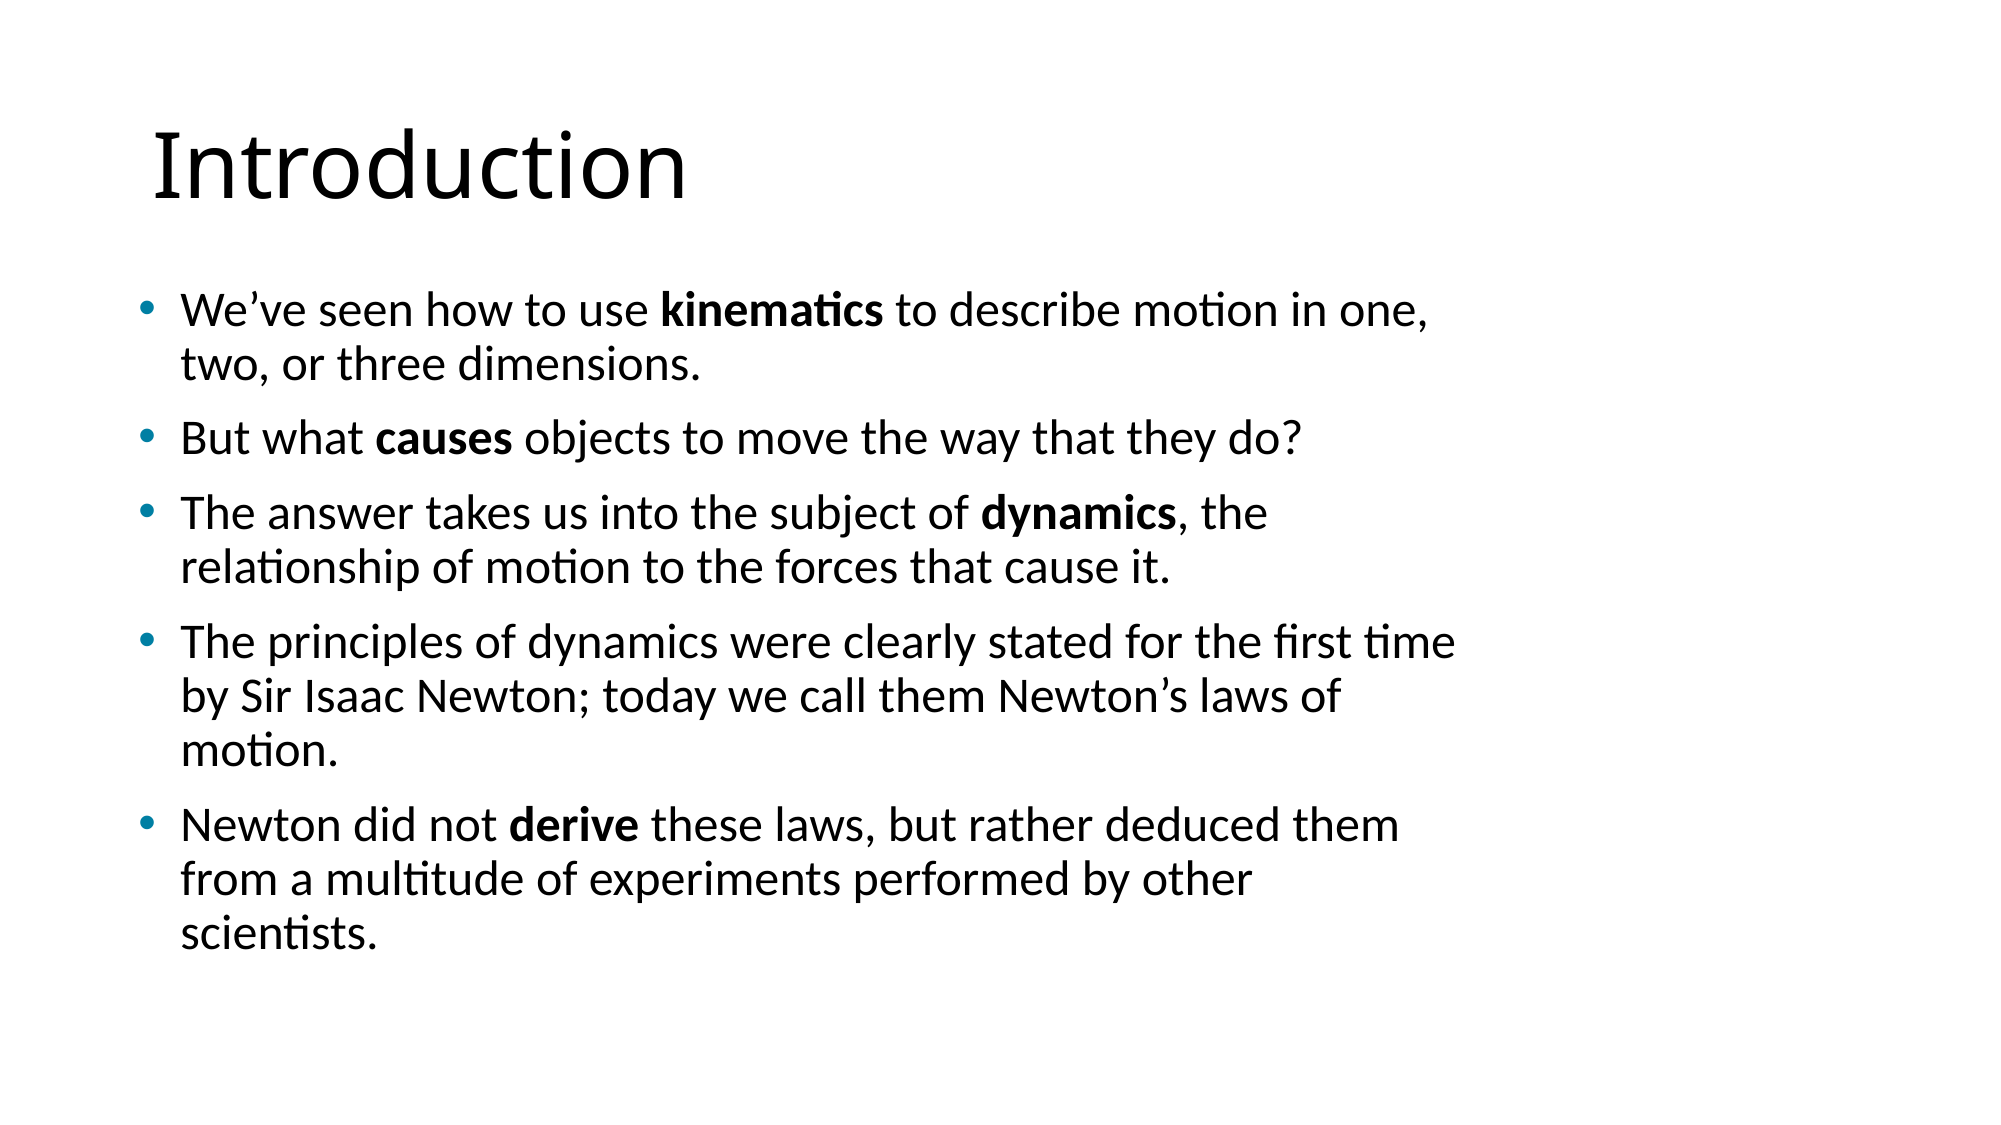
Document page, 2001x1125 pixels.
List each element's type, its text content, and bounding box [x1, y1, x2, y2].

title Introduction [137, 59, 1863, 278]
list We’ve seen how to use kinematics to describe motion in one, two, or three dimensions. But what causes objects to move the way that they do? The answer takes us into the subject of dynamics, the relationship of motion to the forces that cause it. The principles of dynamics were clearly stated for the first time by Sir Isaac Newton; today we call them Newton’s laws of motion. Newton did not derive these laws, but rather deduced them from a multitude of experiments performed by other scientists. [123, 275, 1474, 1063]
